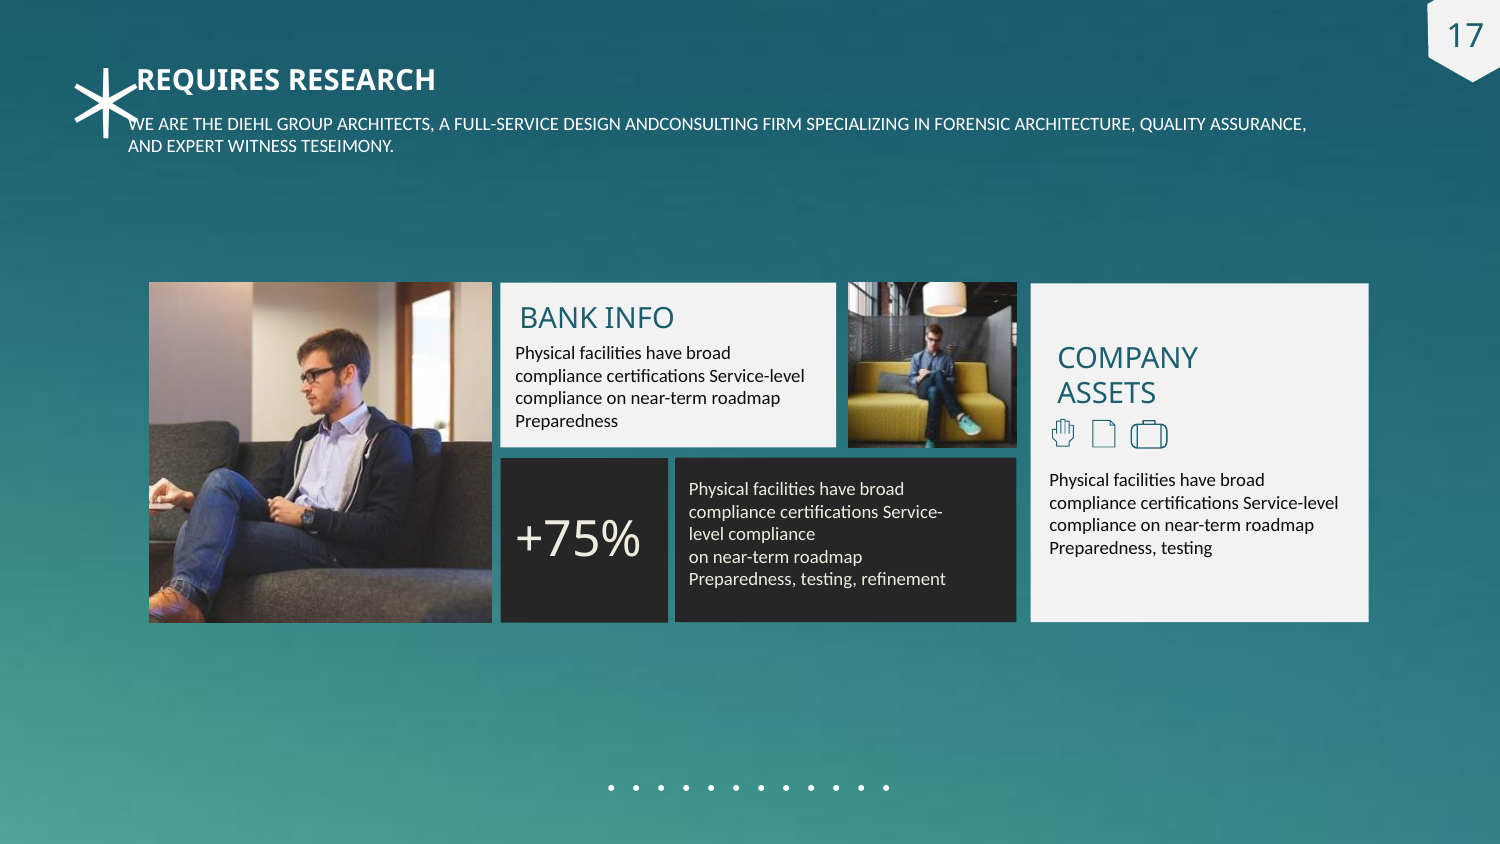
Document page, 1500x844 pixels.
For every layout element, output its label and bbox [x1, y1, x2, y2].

text_box [1030, 283, 1369, 623]
text_box [673, 457, 1017, 623]
text_box [12, 38, 461, 166]
picture [0, 0, 1500, 844]
text_box [500, 457, 669, 623]
text_box [500, 282, 837, 448]
text_box [608, 784, 890, 792]
